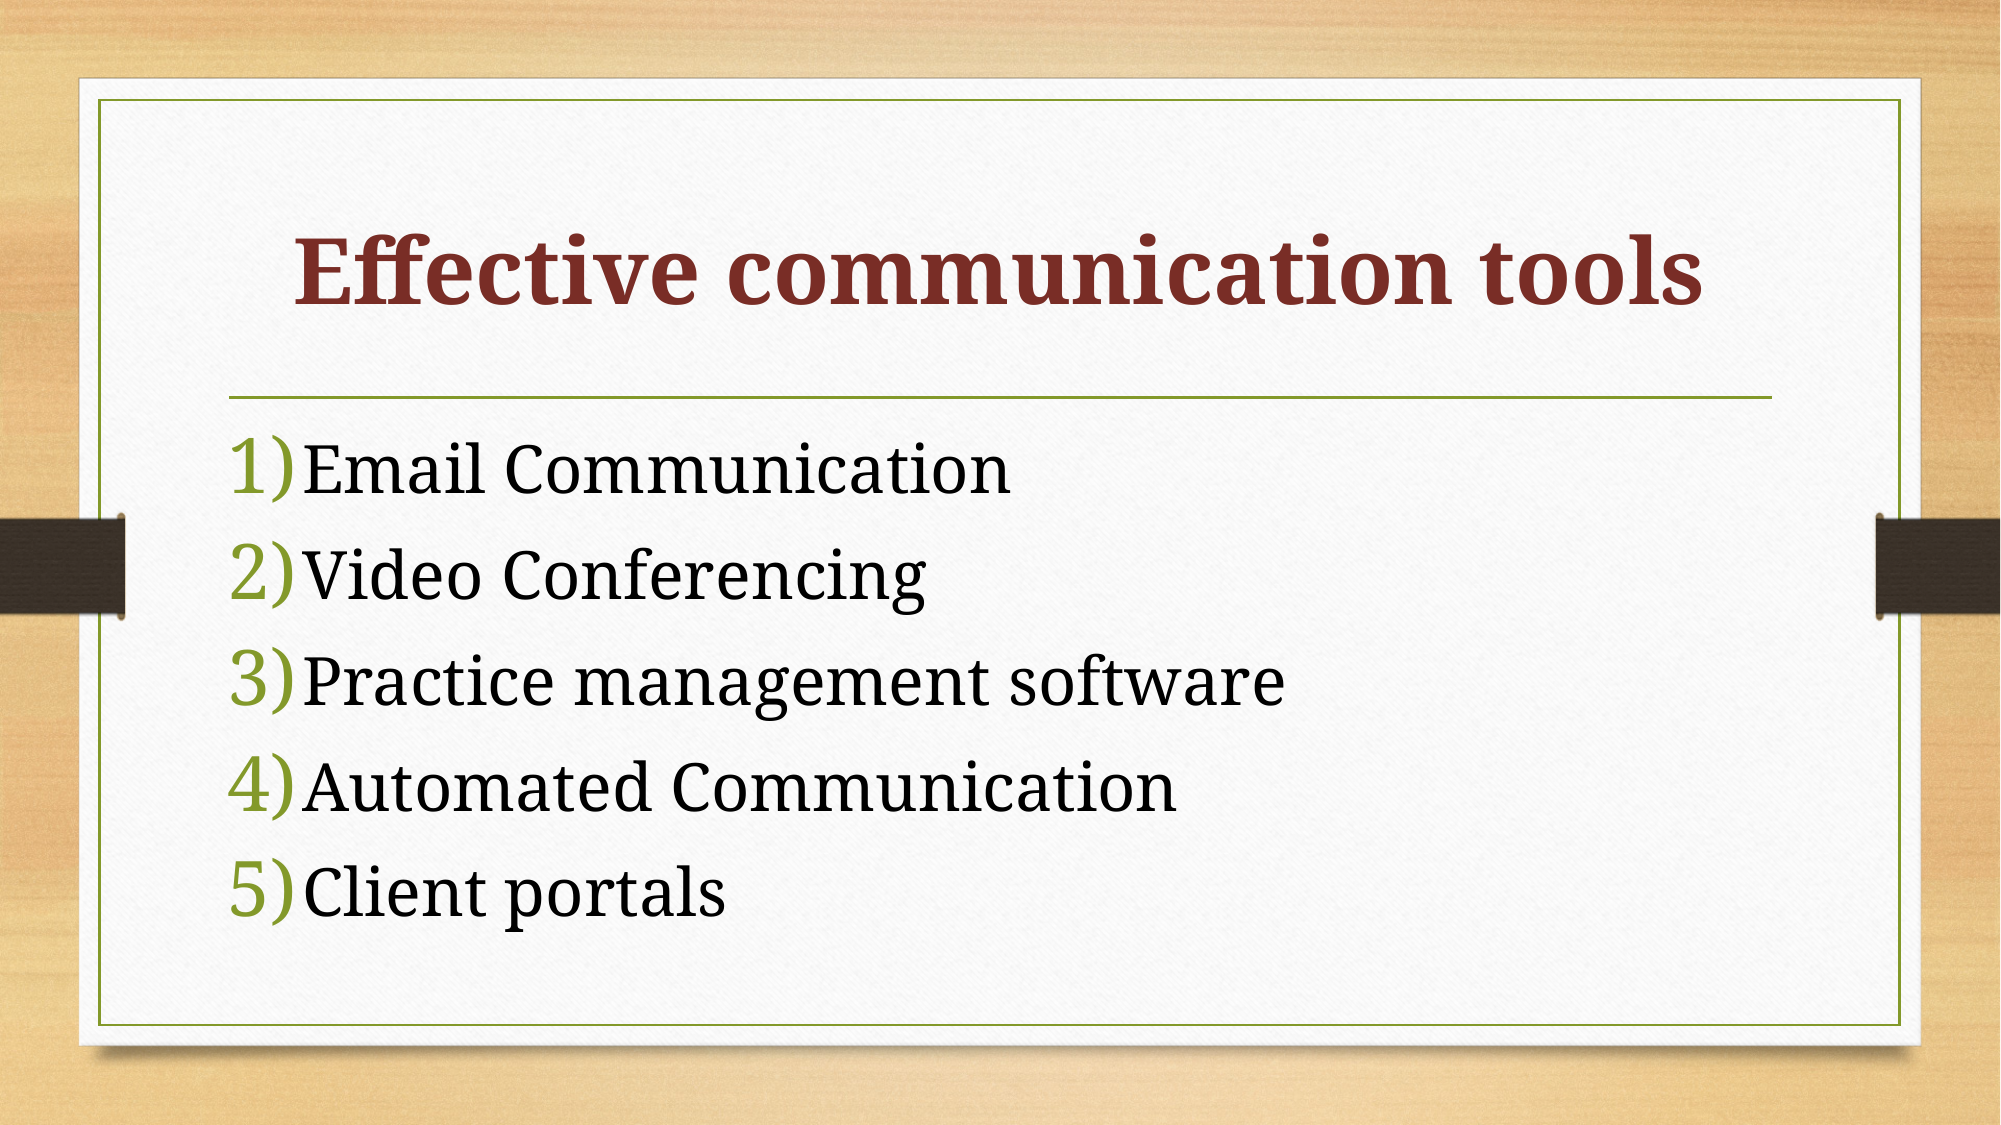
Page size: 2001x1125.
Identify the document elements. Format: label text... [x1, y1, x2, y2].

picture [0, 0, 2001, 1125]
list Email Communication Video Conferencing Practice management software Automated Communication Client portals [212, 419, 1788, 964]
title Effective communication tools [212, 161, 1788, 375]
